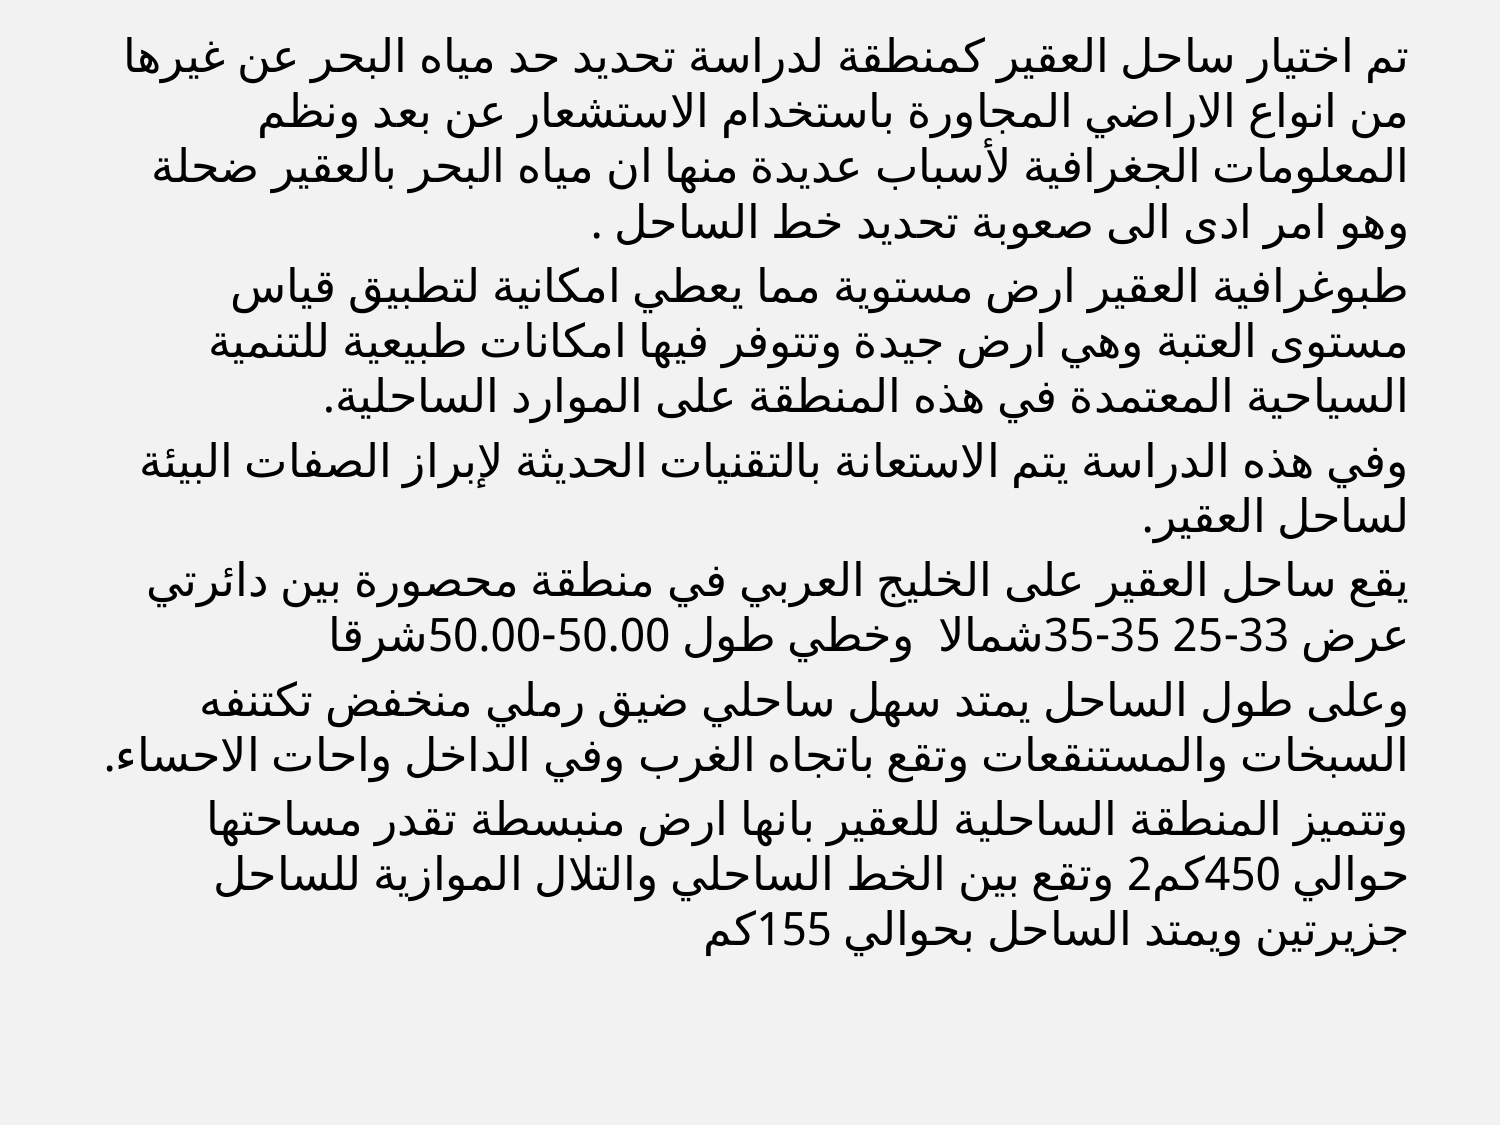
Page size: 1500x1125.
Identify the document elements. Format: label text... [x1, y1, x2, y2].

list تم اختيار ساحل العقير كمنطقة لدراسة تحديد حد مياه البحر عن غيرها من انواع الاراضي المجاورة باستخدام الاستشعار عن بعد ونظم المعلومات الجغرافية لأسباب عديدة منها ان مياه البحر بالعقير ضحلة وهو امر ادى الى صعوبة تحديد خط الساحل . طبوغرافية العقير ارض مستوية مما يعطي امكانية لتطبيق قياس مستوى العتبة وهي ارض جيدة وتتوفر فيها امكانات طبيعية للتنمية السياحية المعتمدة في هذه المنطقة على الموارد الساحلية. وفي هذه الدراسة يتم الاستعانة بالتقنيات الحديثة لإبراز الصفات البيئة لساحل العقير. يقع ساحل العقير على الخليج العربي في منطقة محصورة بين دائرتي عرض 33-25 35-35شمالا وخطي طول 50.00-50.00شرقا وعلى طول الساحل يمتد سهل ساحلي ضيق رملي منخفض تكتنفه السبخات والمستنقعات وتقع باتجاه الغرب وفي الداخل واحات الاحساء. وتتميز المنطقة الساحلية للعقير بانها ارض منبسطة تقدر مساحتها حوالي 450كم2 وتقع بين الخط الساحلي والتلال الموازية للساحل جزيرتين ويمتد الساحل بحوالي 155كم [75, 19, 1425, 1005]
